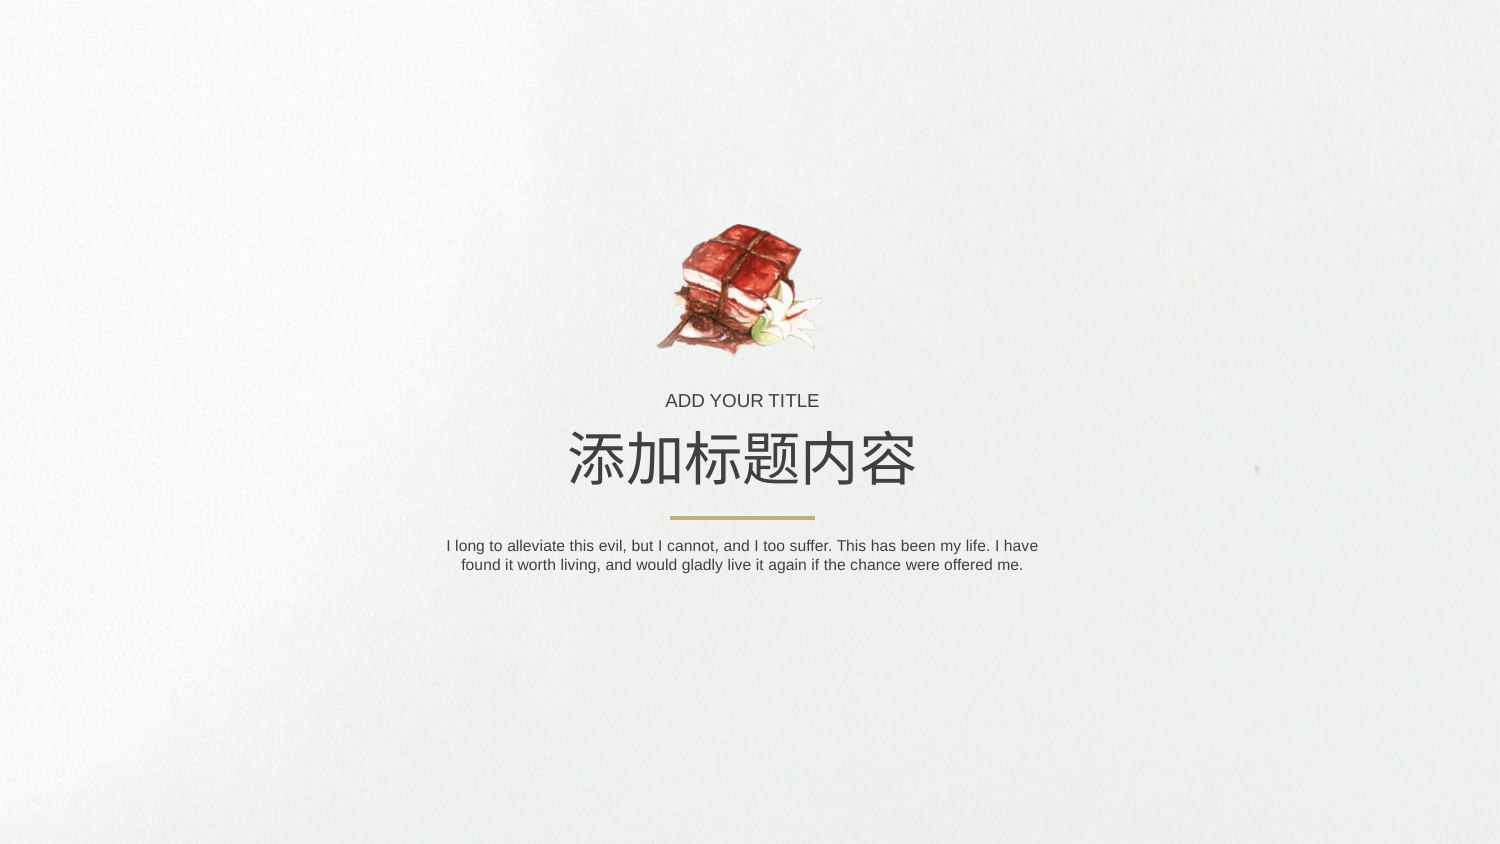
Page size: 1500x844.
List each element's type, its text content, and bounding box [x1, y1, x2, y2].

text_box I long to alleviate this evil, but I cannot, and I too suffer. This has been my life. I have found it worth living, and would gladly live it again if the chance were offered me. [431, 528, 1054, 582]
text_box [551, 376, 934, 501]
picture [0, 0, 1500, 844]
